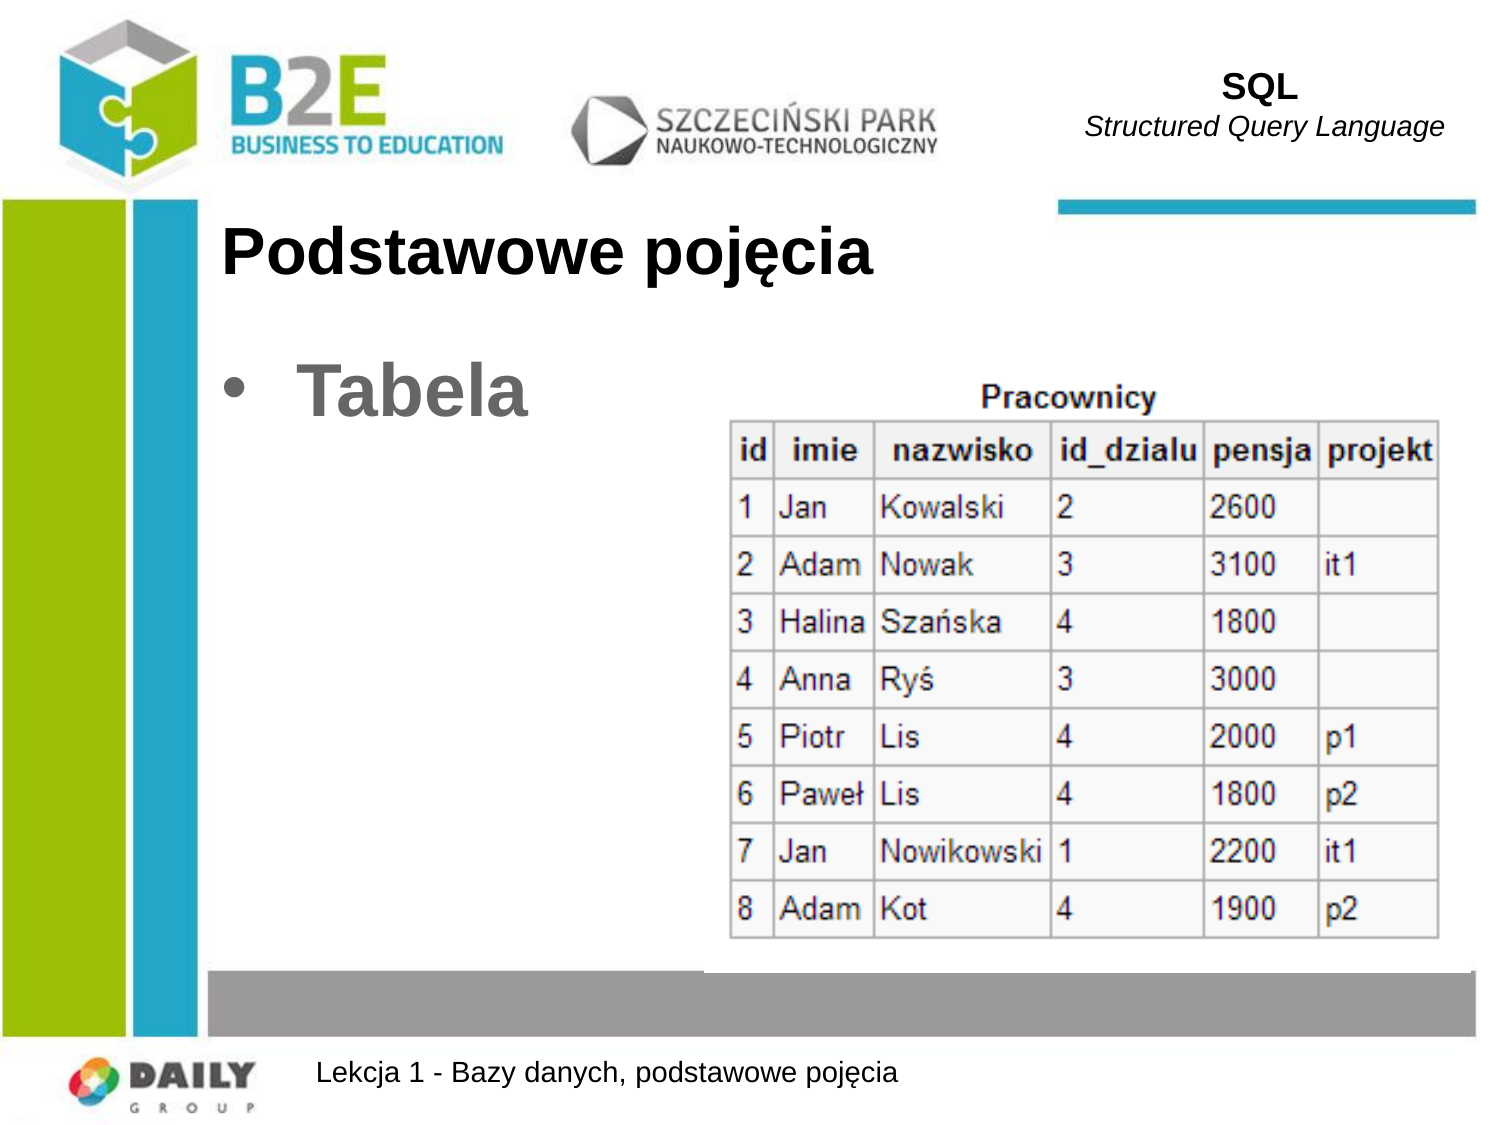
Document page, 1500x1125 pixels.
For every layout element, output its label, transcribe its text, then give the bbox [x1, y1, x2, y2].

text_box SQL Structured Query Language [1069, 54, 1461, 150]
picture [0, 0, 1500, 1125]
subtitle Tabela [206, 326, 1462, 929]
text_box Lekcja 1 - Bazy danych, podstawowe pojęcia [301, 1046, 1034, 1096]
title Podstawowe pojęcia [206, 174, 1400, 303]
